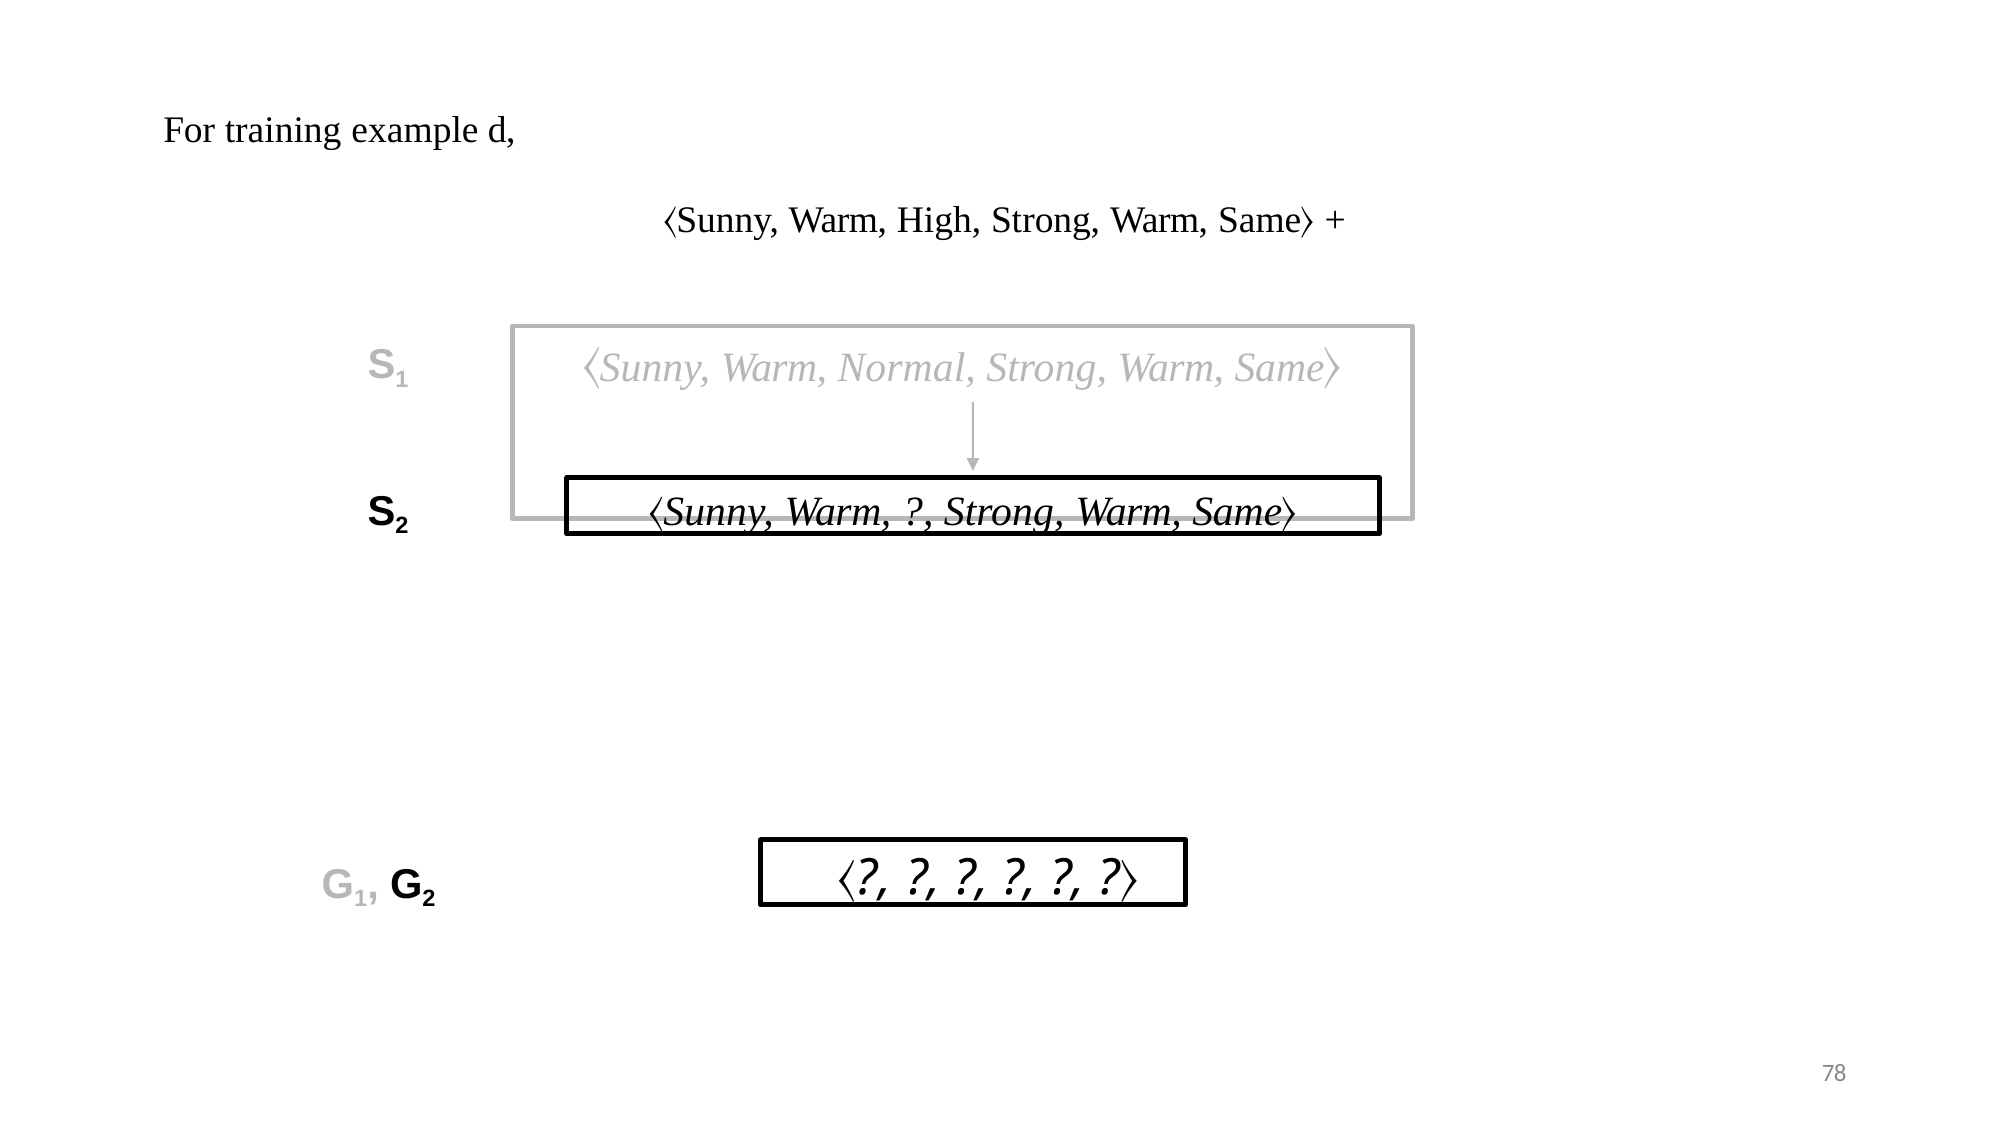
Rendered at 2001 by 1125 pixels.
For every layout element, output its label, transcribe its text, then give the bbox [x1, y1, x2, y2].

text_box G1, G2 [315, 854, 447, 912]
text_box 〈Sunny, Warm, High, Strong, Warm, Same〉 + [661, 193, 1346, 241]
text_box S2 [361, 481, 418, 539]
title 〈Sunny, Warm, Normal, Strong, Warm, Same〉 [512, 326, 1413, 519]
text_box S1 [361, 335, 418, 393]
text_box For training example d, [161, 102, 518, 150]
text_box [966, 401, 980, 471]
slide_number 78 [1815, 1060, 1856, 1125]
text_box 〈?, ?, ?, ?, ?, ?〉 [760, 839, 1186, 905]
text_box 〈Sunny, Warm, ?, Strong, Warm, Same〉 [566, 477, 1380, 534]
